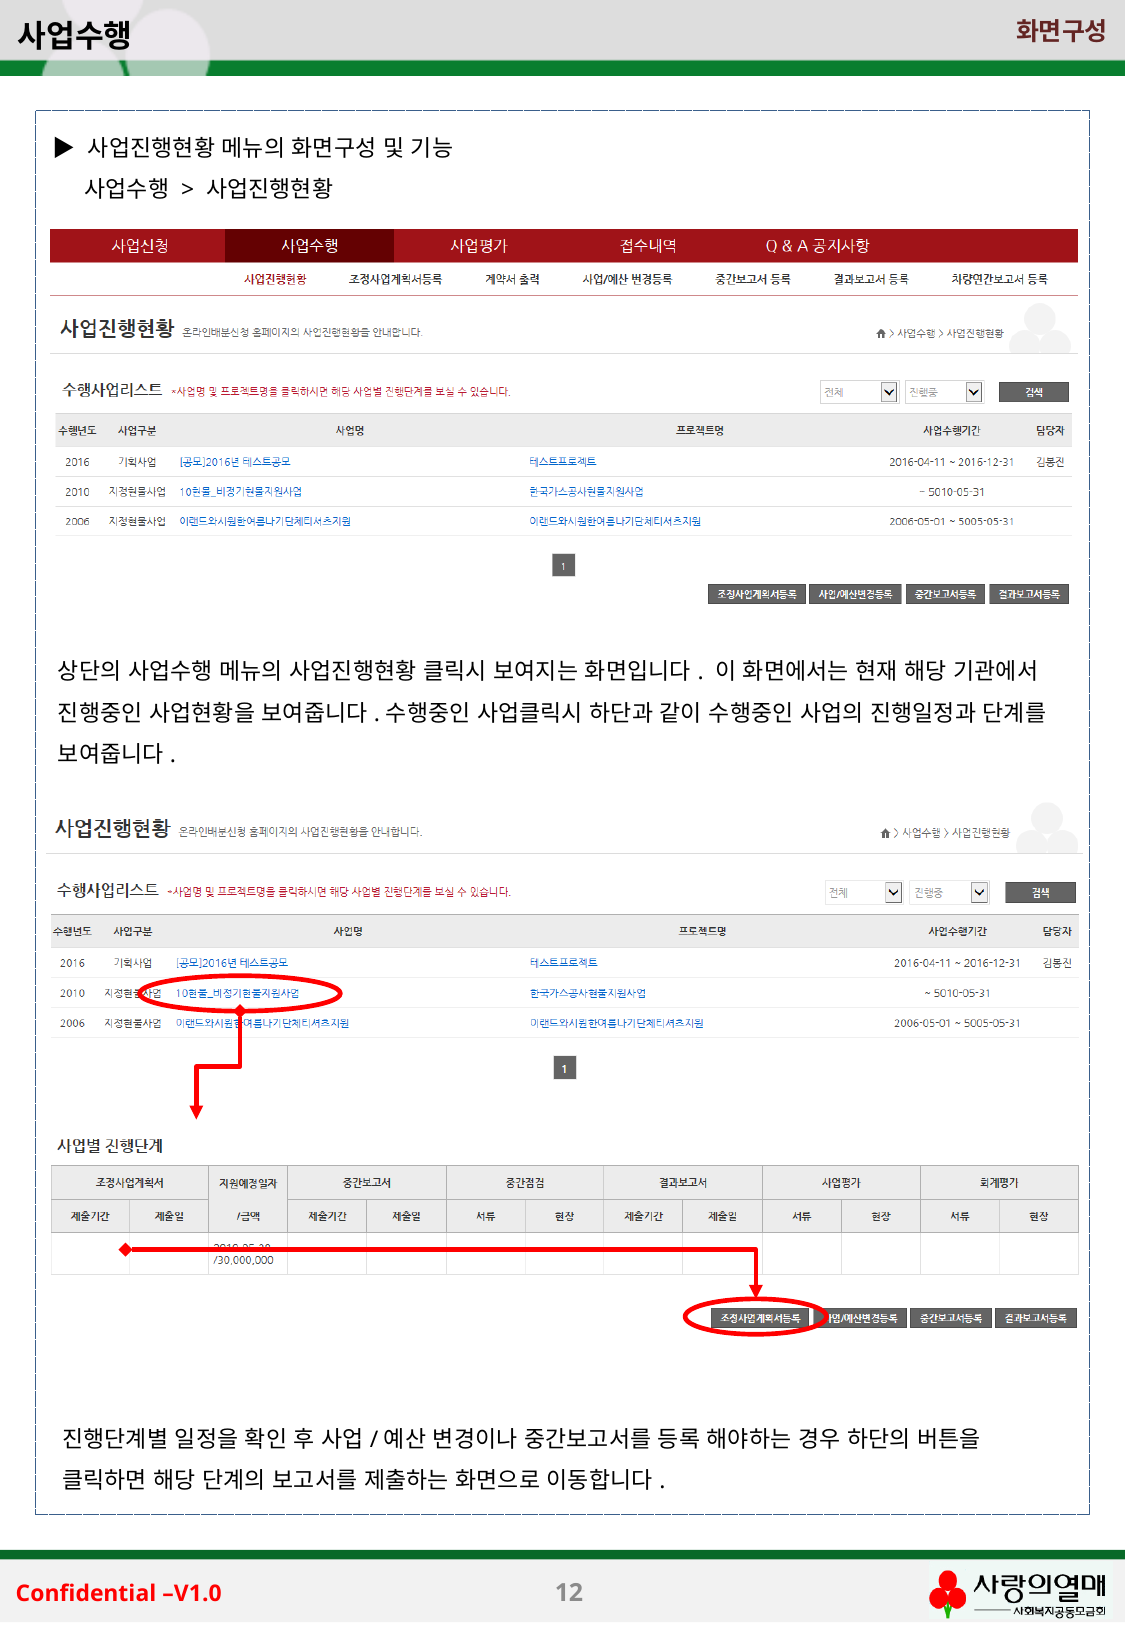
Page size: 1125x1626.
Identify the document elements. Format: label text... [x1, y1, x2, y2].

picture [50, 229, 1079, 615]
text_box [163, 1043, 273, 1088]
slide_number 12 [509, 1567, 628, 1619]
text_box 상단의 사업수행 메뉴의 사업진행현황 클릭시 보여지는 화면입니다. 이 화면에서는 현재 해당 기관에서 진행중인 사업현황을 보여줍니다.수행중인 사업클릭시 하단과 같이 수행중인 사업의 진행일정과 단계를 보여줍니다. [42, 635, 1082, 775]
picture [929, 1561, 1113, 1619]
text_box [125, 1249, 756, 1300]
text_box 진행단계별 일정을 확인 후 사업/예산 변경이나 중간보고서를 등록 해야하는 경우 하단의 버튼을 클릭하면 해당 단계의 보고서를 제출하는 화면으로 이동합니다. [46, 1402, 1087, 1501]
picture [46, 796, 1083, 1333]
title 사업수행 [1, 0, 727, 70]
picture [0, 0, 1125, 76]
text_box ▶ 사업진행현황 메뉴의 화면구성 및 기능 사업수행 > 사업진행현황 [37, 111, 1002, 210]
